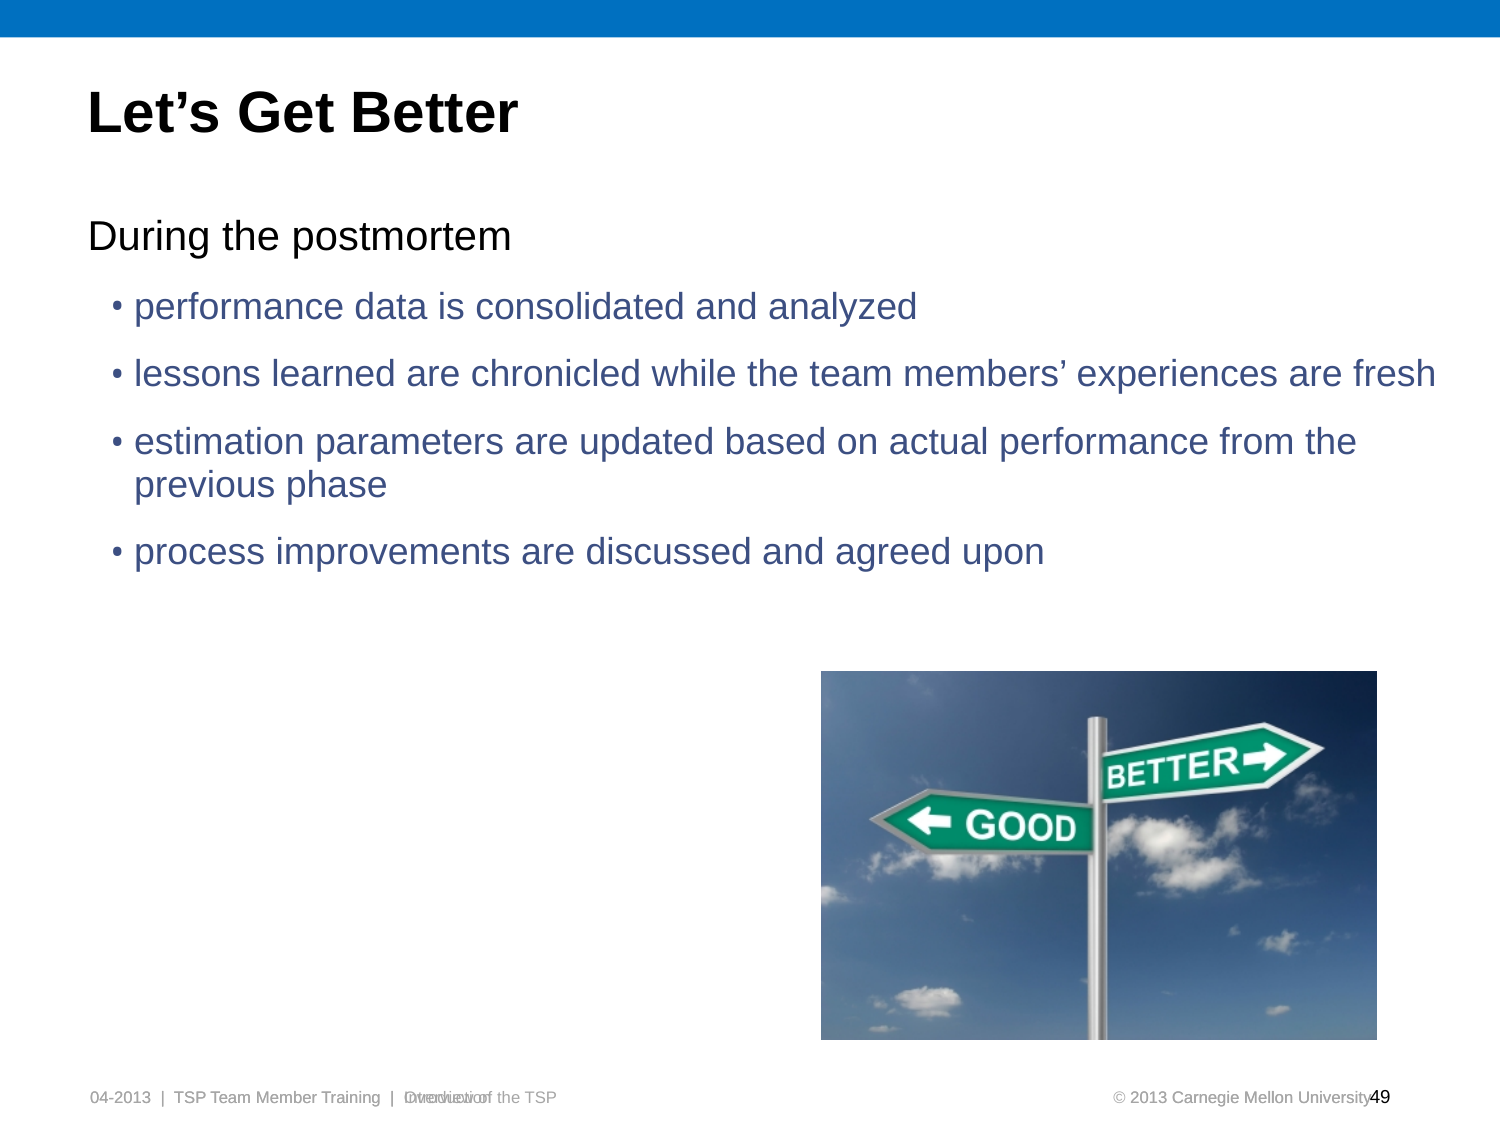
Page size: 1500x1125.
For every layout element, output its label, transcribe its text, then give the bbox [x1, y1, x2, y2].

list During the postmortem performance data is consolidated and analyzed lessons learned are chronicled while the team members’ experiences are fresh estimation parameters are updated based on actual performance from the previous phase process improvements are discussed and agreed upon [87, 212, 1440, 1026]
picture [821, 670, 1377, 1040]
title Let’s Get Better [87, 87, 1439, 212]
